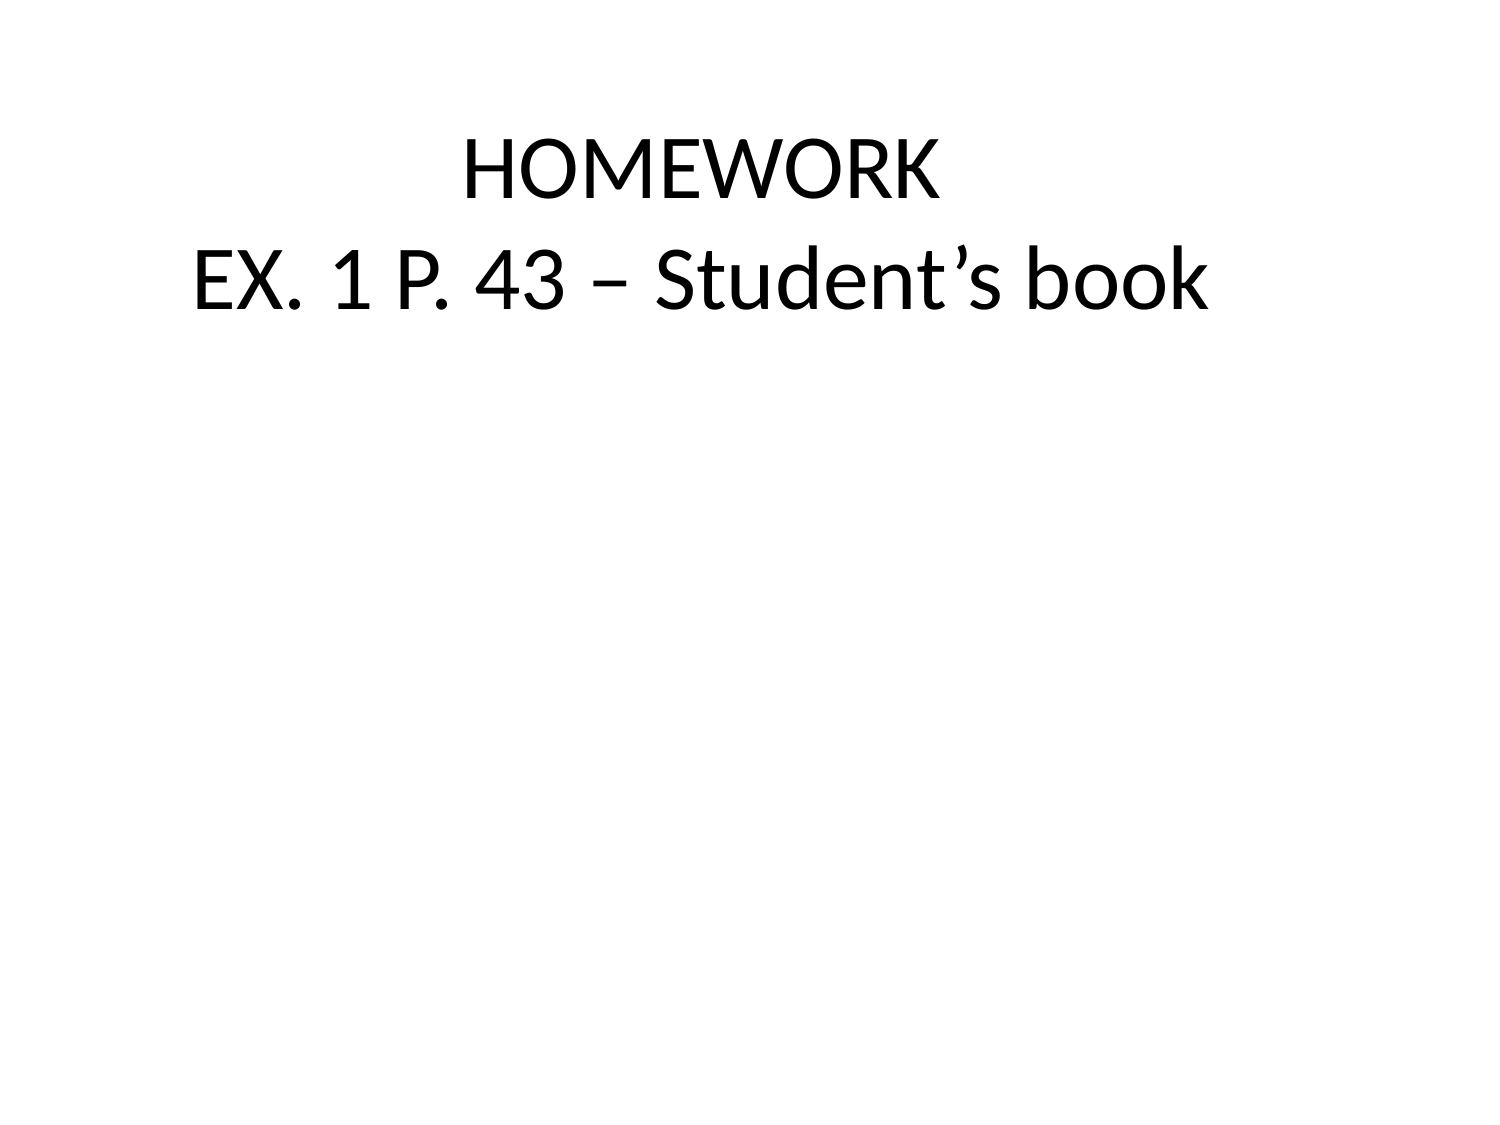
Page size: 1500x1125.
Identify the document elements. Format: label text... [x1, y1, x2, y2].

title HOMEWORK EX. 1 P. 43 – Student’s book [75, 45, 1329, 610]
